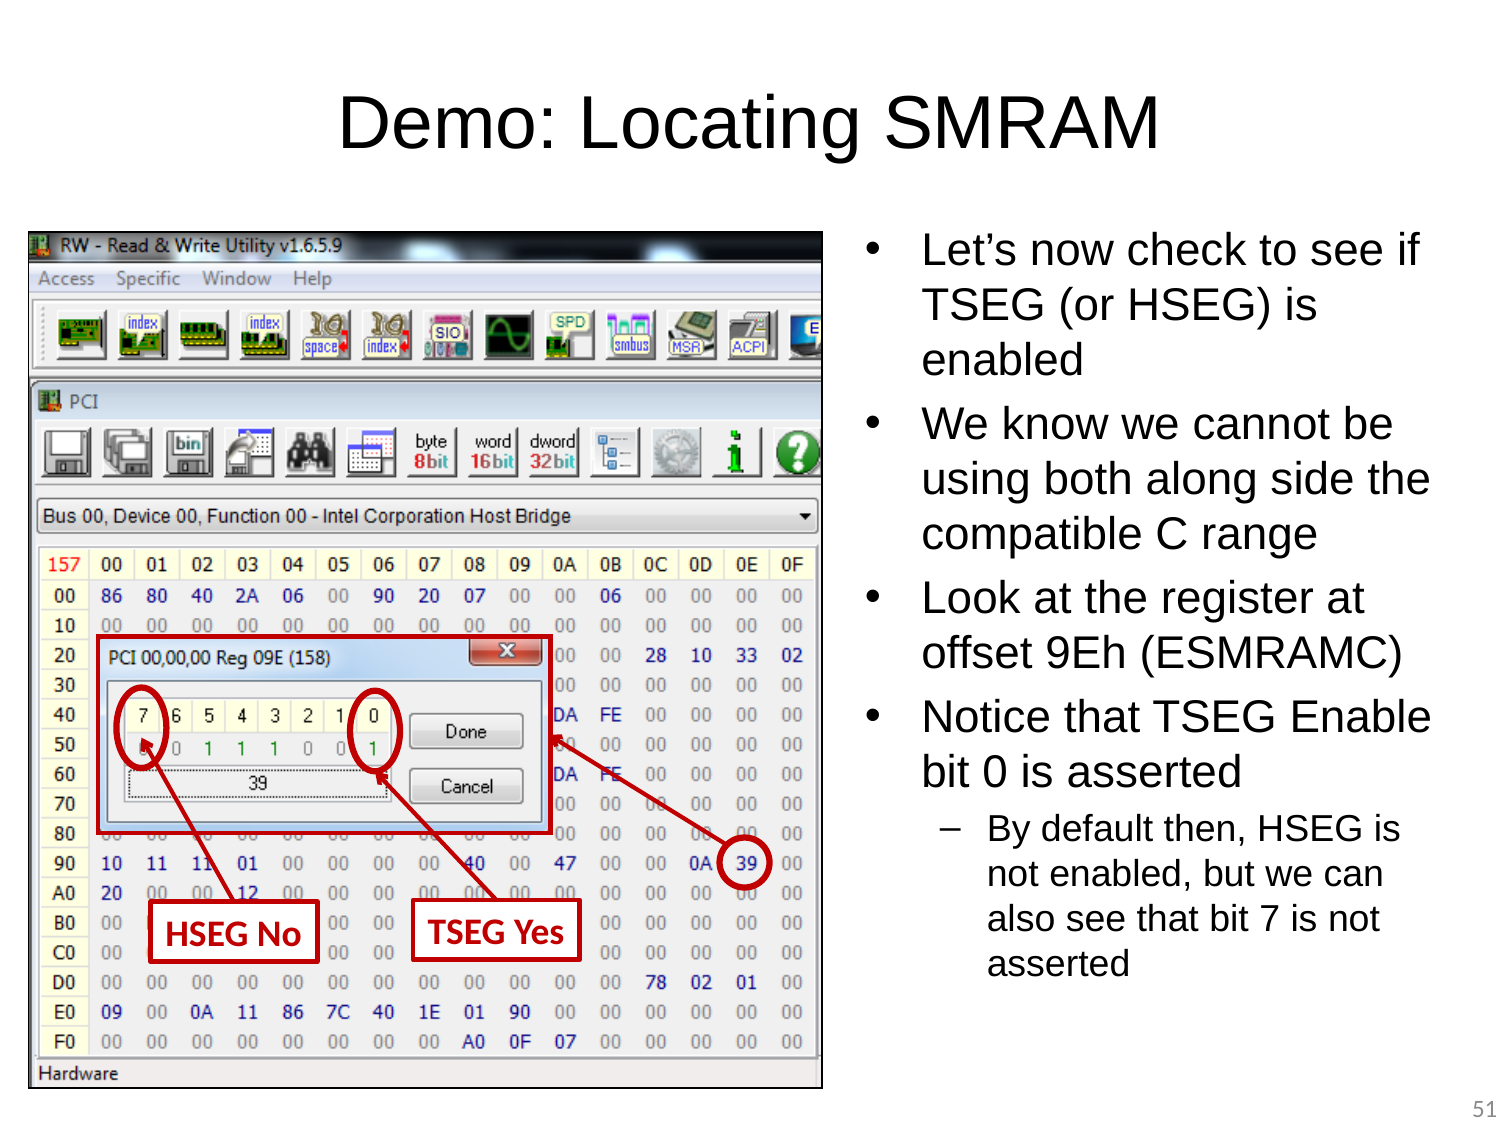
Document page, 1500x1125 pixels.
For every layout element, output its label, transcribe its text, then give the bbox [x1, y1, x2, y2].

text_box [141, 767, 235, 903]
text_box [548, 734, 728, 846]
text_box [374, 771, 497, 901]
title Demo: Locating SMRAM [75, 24, 1425, 213]
slide_number 51 [1162, 1077, 1500, 1125]
list Let’s now check to see if TSEG (or HSEG) is enabled We know we cannot be using both along side the compatible C range Look at the register at offset 9Eh (ESMRAMC) Notice that TSEG Enable bit 0 is asserted By default then, HSEG is not enabled, but we can also see that bit 7 is not asserted [849, 212, 1475, 1100]
picture [28, 232, 822, 1088]
